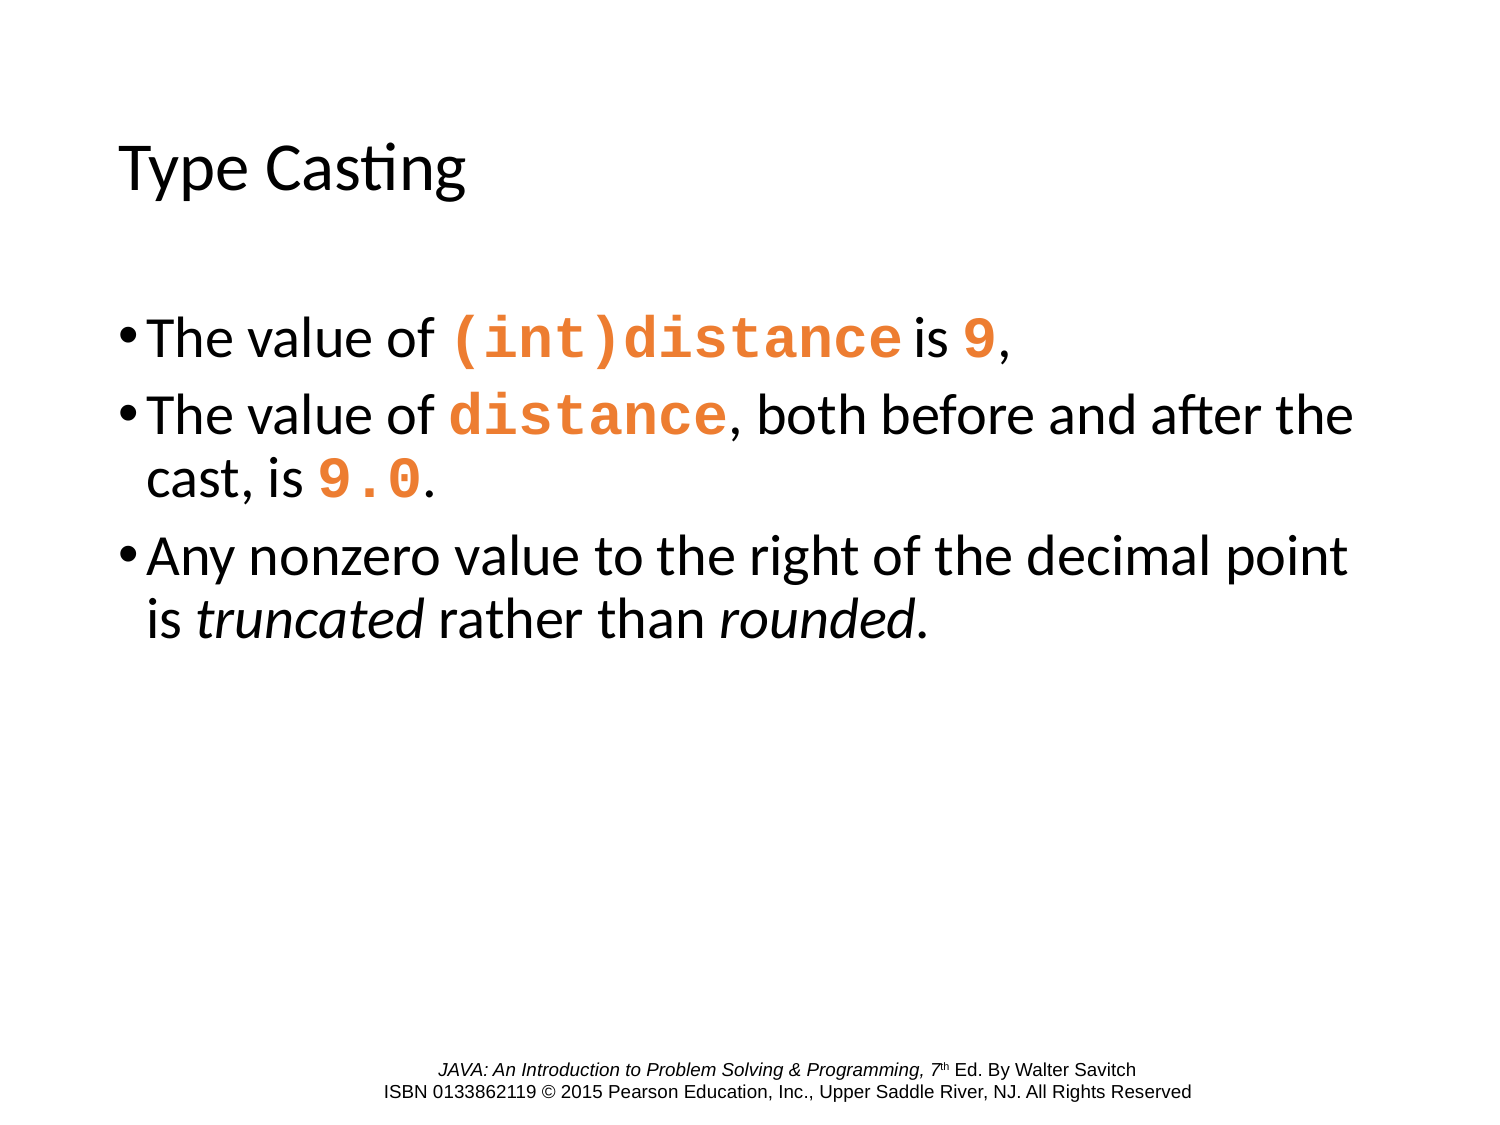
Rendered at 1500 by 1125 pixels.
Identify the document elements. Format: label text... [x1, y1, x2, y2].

title Type Casting [103, 59, 1397, 278]
list The value of (int)distance is 9, The value of distance, both before and after the cast, is 9.0. Any nonzero value to the right of the decimal point is truncated rather than rounded. [103, 299, 1397, 1014]
